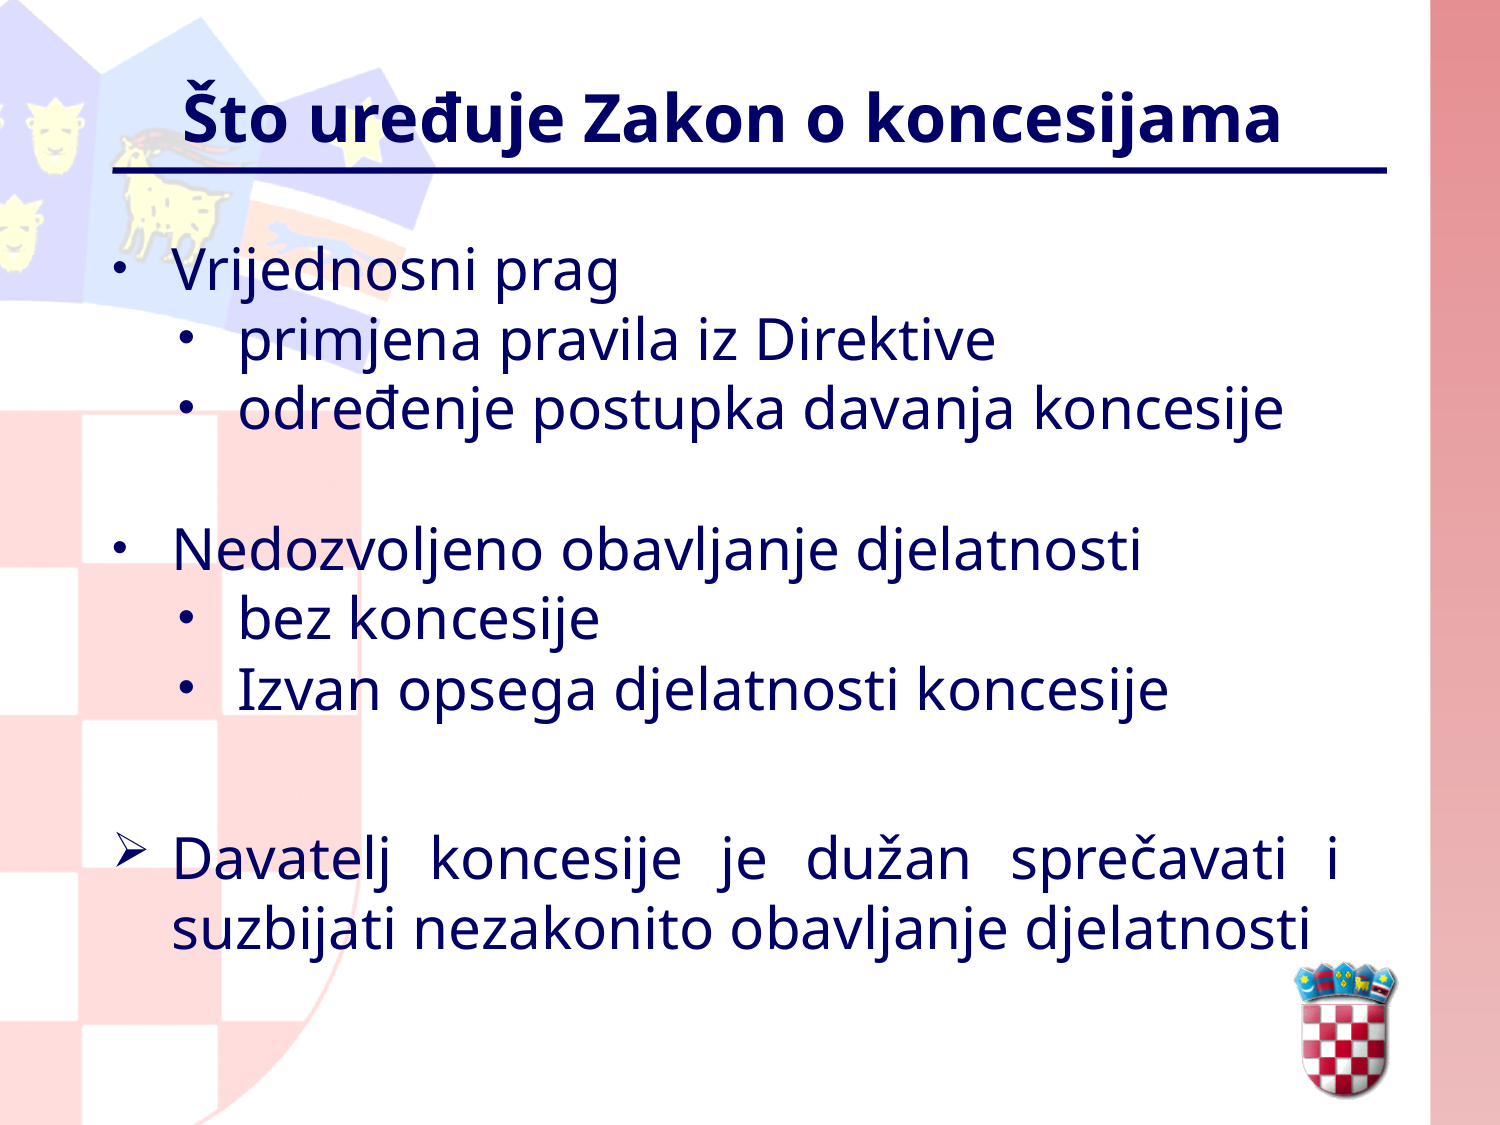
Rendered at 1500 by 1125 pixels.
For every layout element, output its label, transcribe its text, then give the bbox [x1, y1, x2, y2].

list Vrijednosni prag primjena pravila iz Direktive određenje postupka davanja koncesije Nedozvoljeno obavljanje djelatnosti bez koncesije Izvan opsega djelatnosti koncesije Davatelj koncesije je dužan sprečavati i suzbijati nezakonito obavljanje djelatnosti [112, 231, 1341, 870]
picture [1293, 961, 1399, 1100]
title Što uređuje Zakon o koncesijama [112, 77, 1388, 154]
